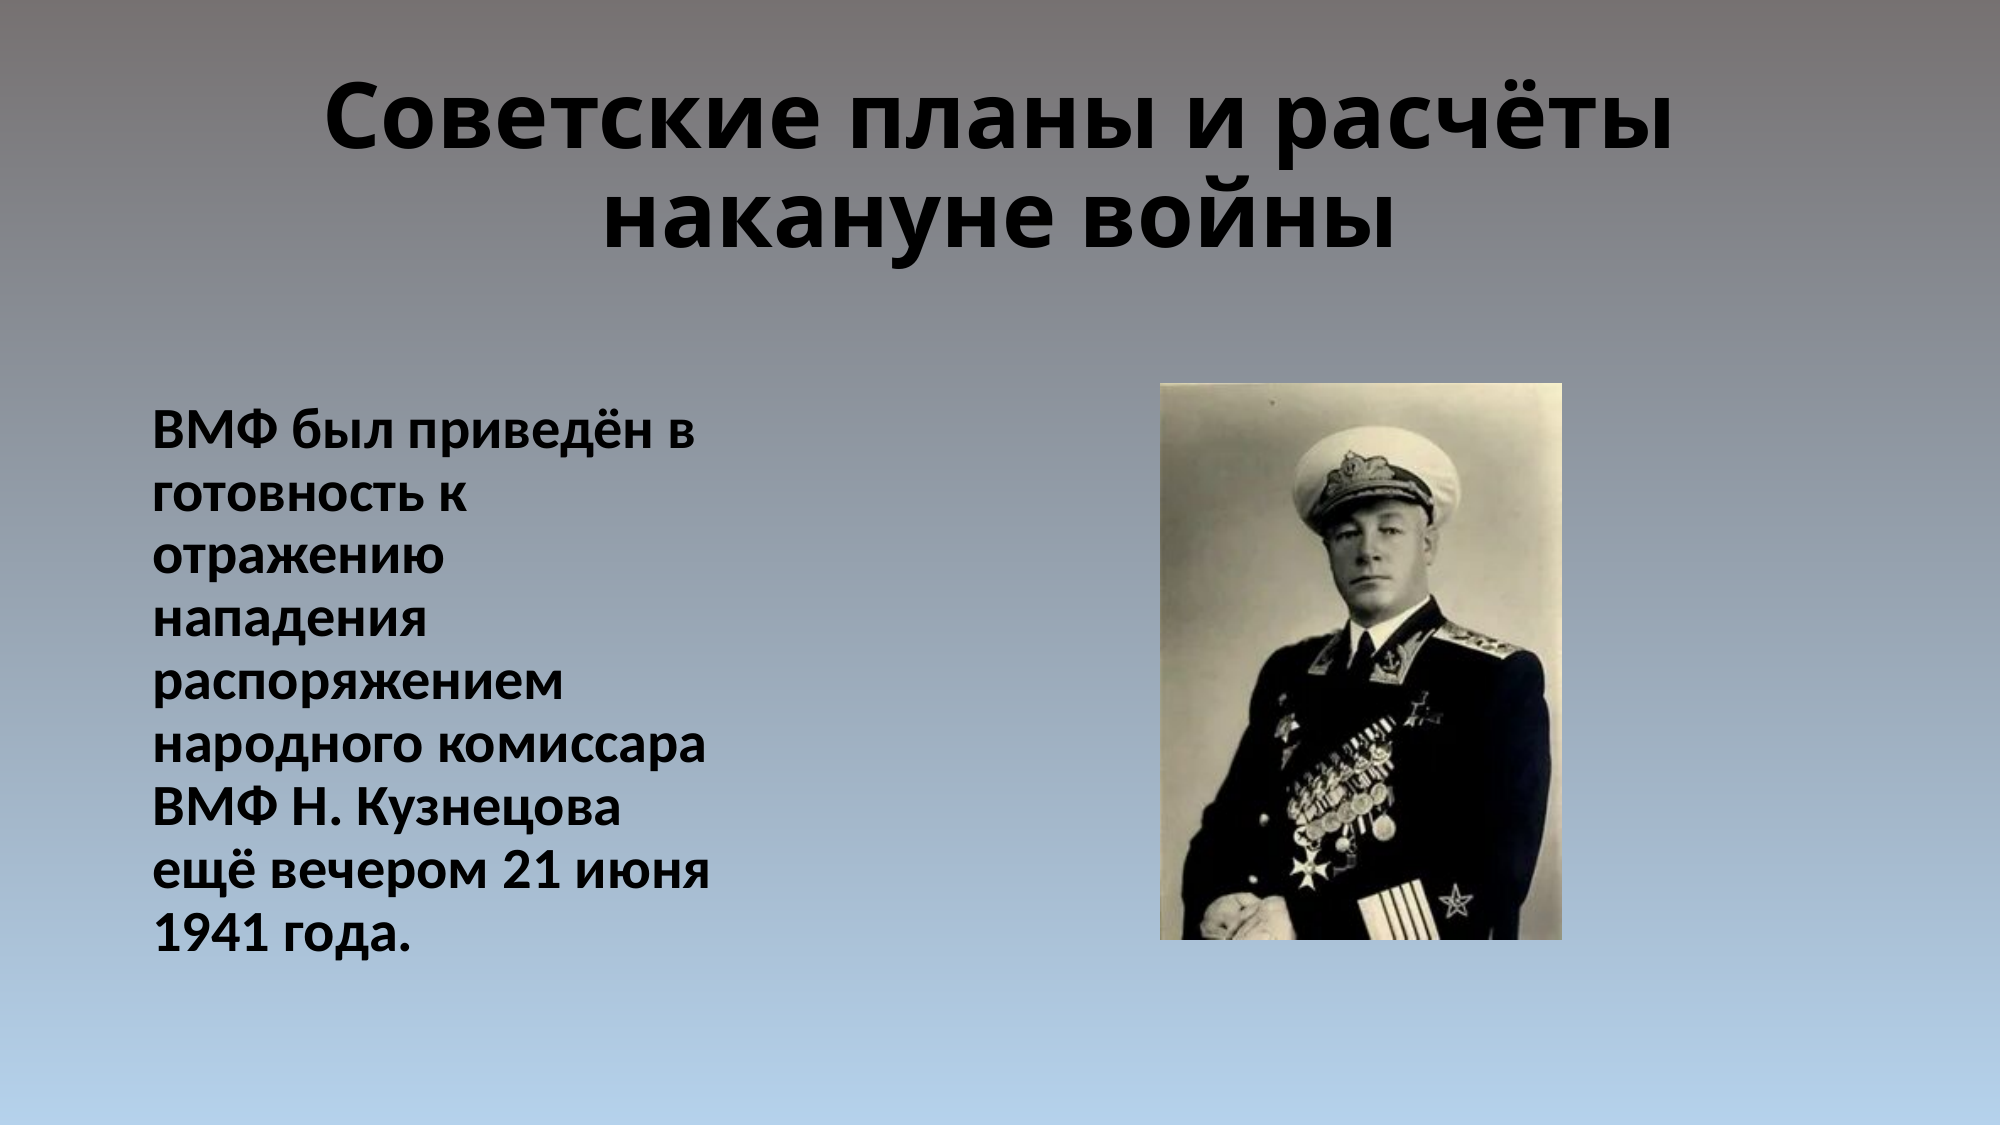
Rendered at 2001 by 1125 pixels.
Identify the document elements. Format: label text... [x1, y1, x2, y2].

picture [1160, 383, 1562, 940]
list ВМФ был приведён в готовность к отражению нападения распоряжением народного комиссара ВМФ Н. Кузнецова ещё вечером 21 июня 1941 года. [137, 299, 743, 1014]
title Советские планы и расчёты накануне войны [137, 59, 1863, 278]
